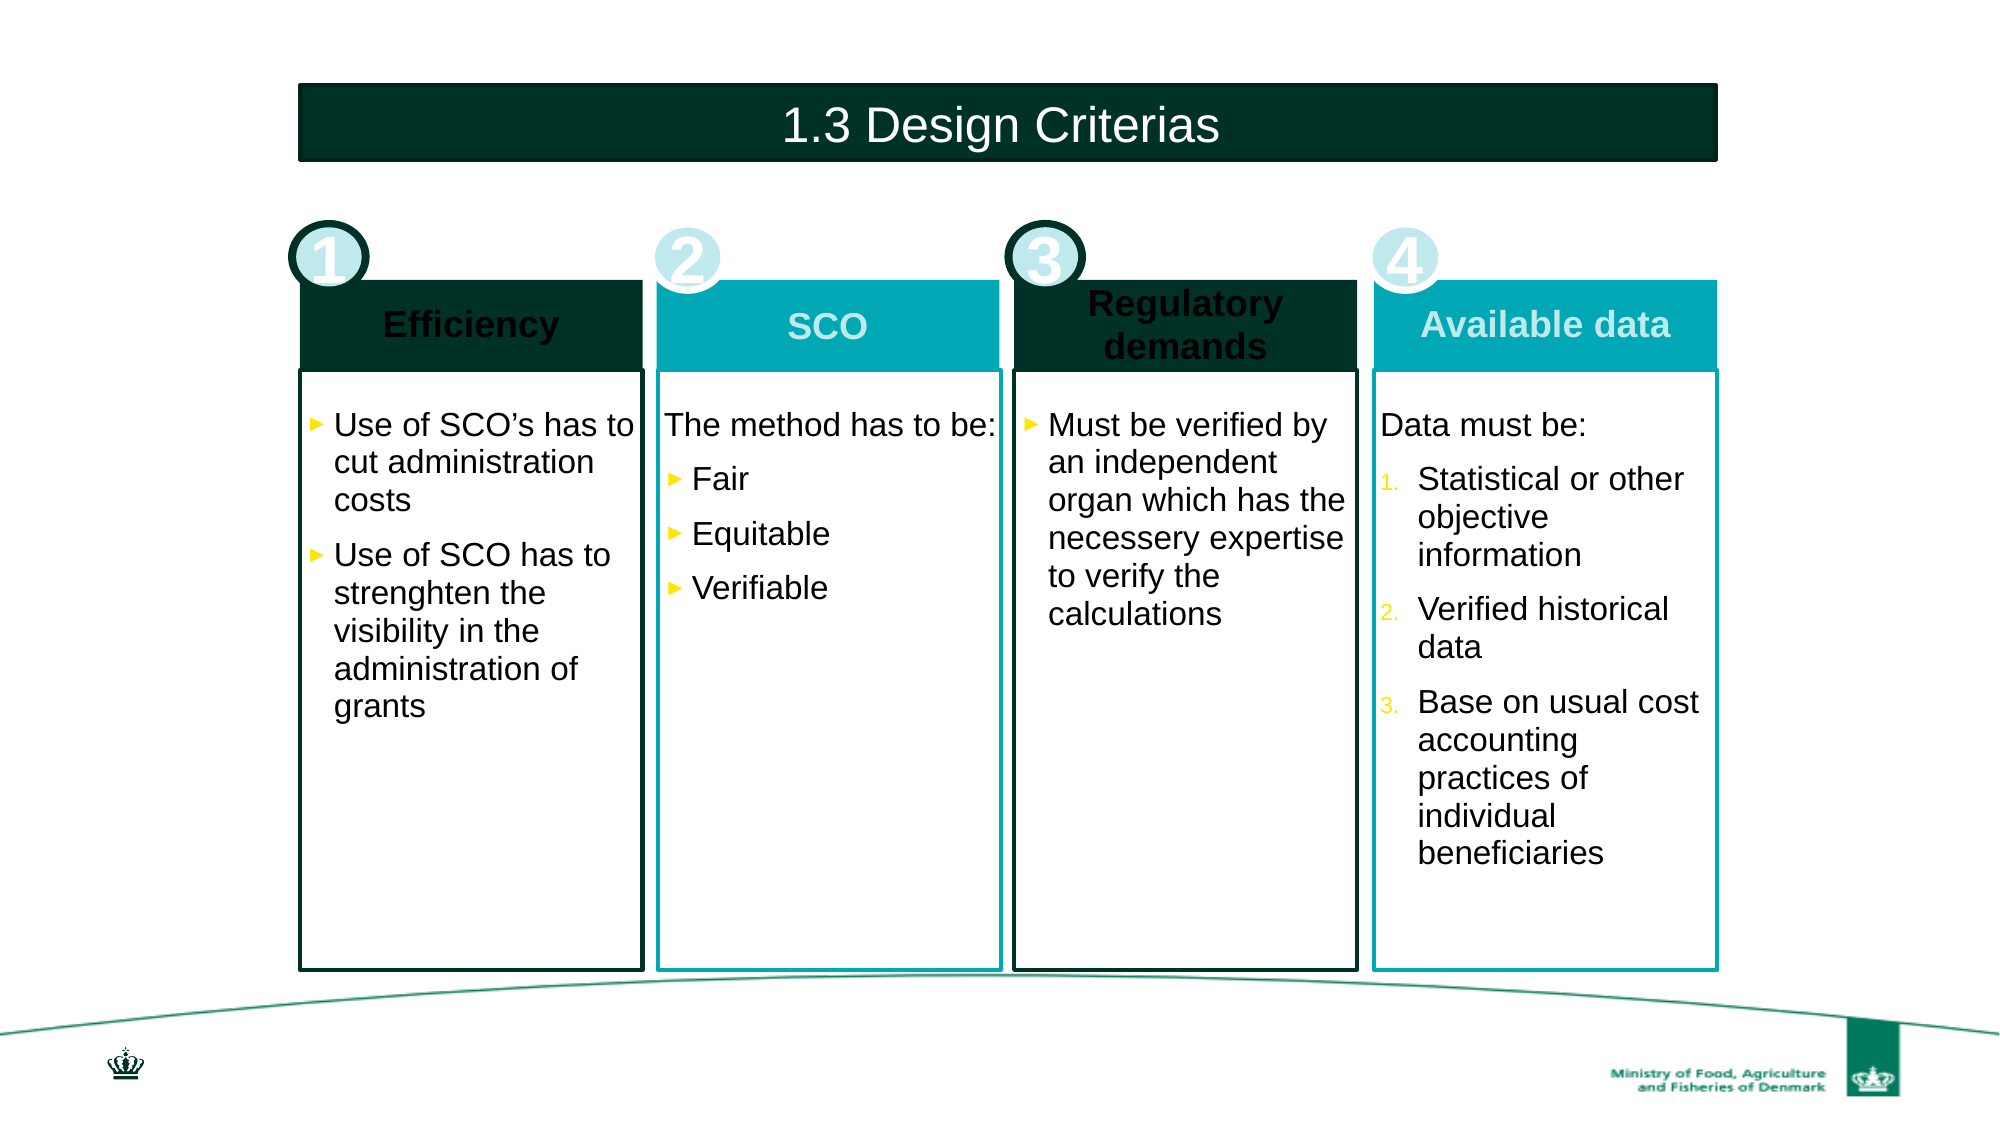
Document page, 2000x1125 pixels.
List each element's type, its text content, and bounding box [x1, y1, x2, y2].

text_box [287, 219, 1718, 971]
text_box 1.3 Design Criterias [298, 83, 1718, 162]
